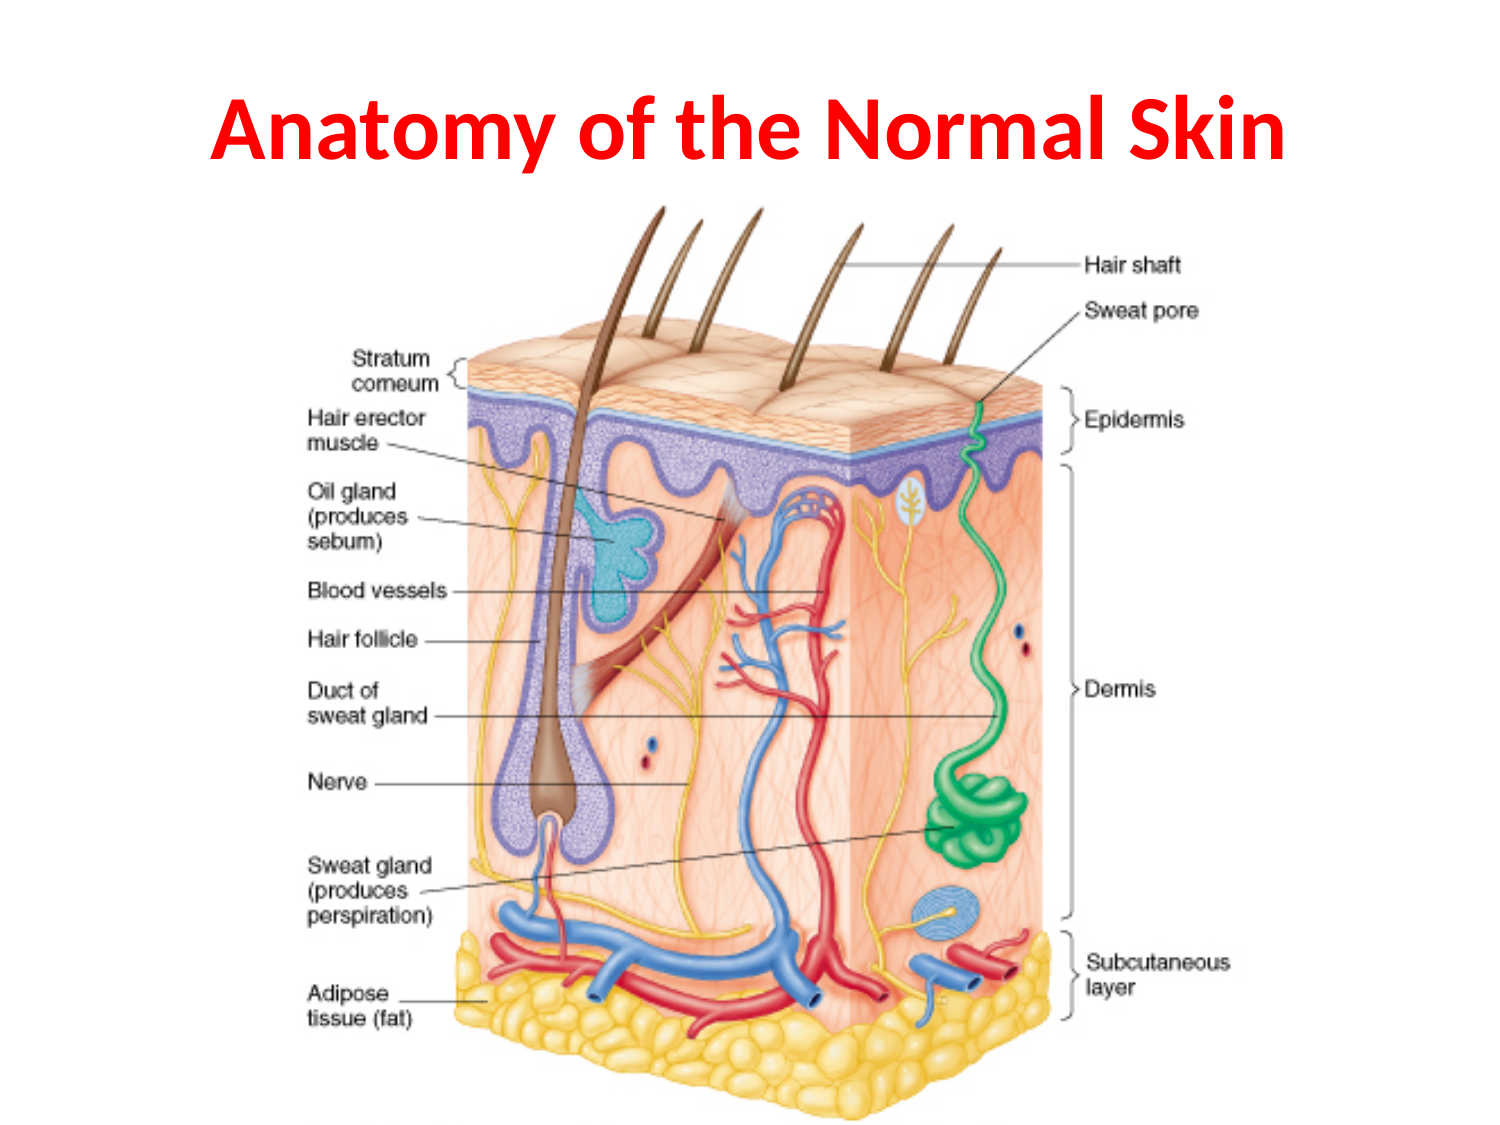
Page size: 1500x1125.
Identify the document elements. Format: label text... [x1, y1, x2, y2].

title Anatomy of the Normal Skin [75, 45, 1425, 200]
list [287, 183, 1256, 1125]
